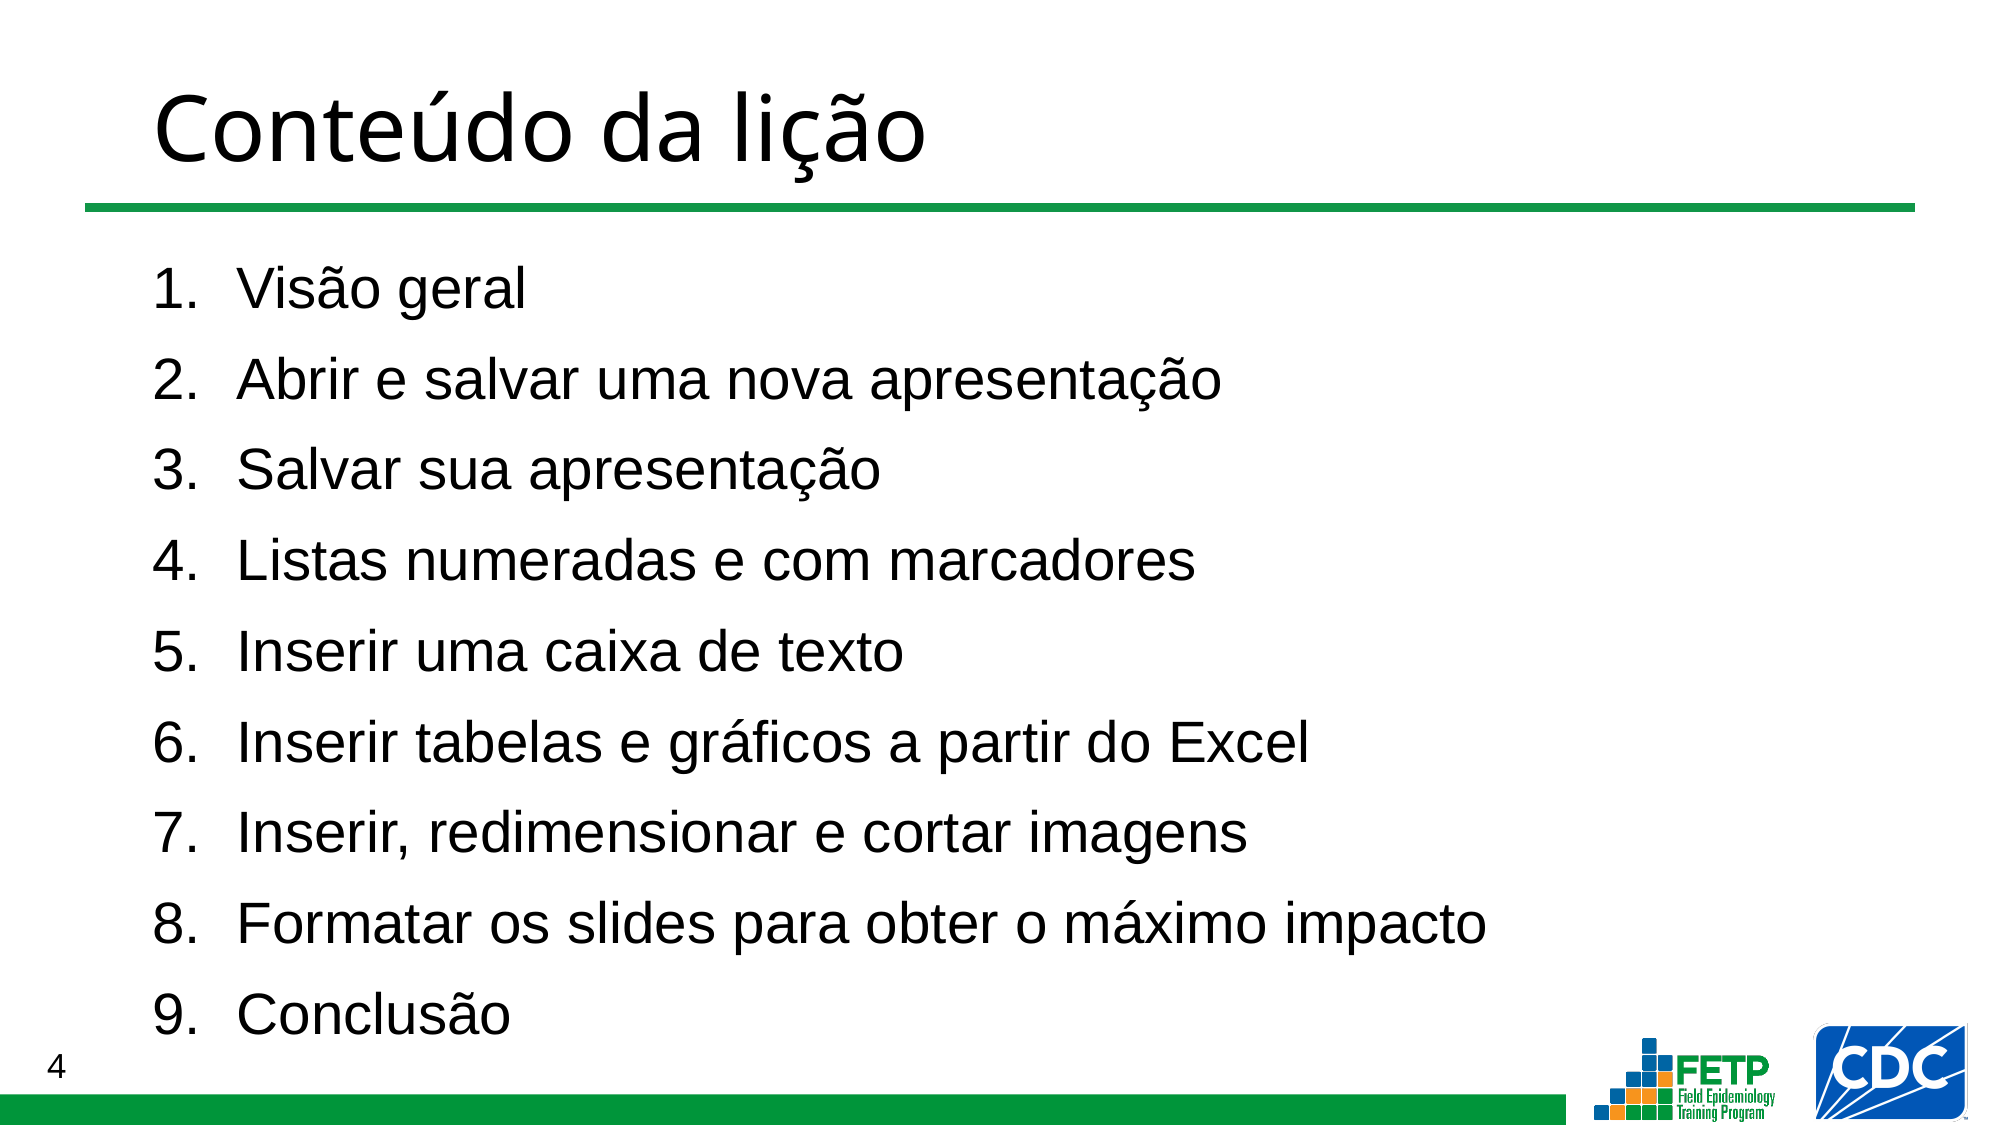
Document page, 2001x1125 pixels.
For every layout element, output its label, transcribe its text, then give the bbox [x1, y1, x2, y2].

title Conteúdo da lição [137, 75, 1863, 207]
picture [1594, 1038, 1775, 1122]
picture [1813, 1023, 1968, 1122]
list Visão geral Abrir e salvar uma nova apresentação Salvar sua apresentação Listas numeradas e com marcadores Inserir uma caixa de texto Inserir tabelas e gráficos a partir do Excel Inserir, redimensionar e cortar imagens Formatar os slides para obter o máximo impacto Conclusão [137, 242, 1863, 1004]
